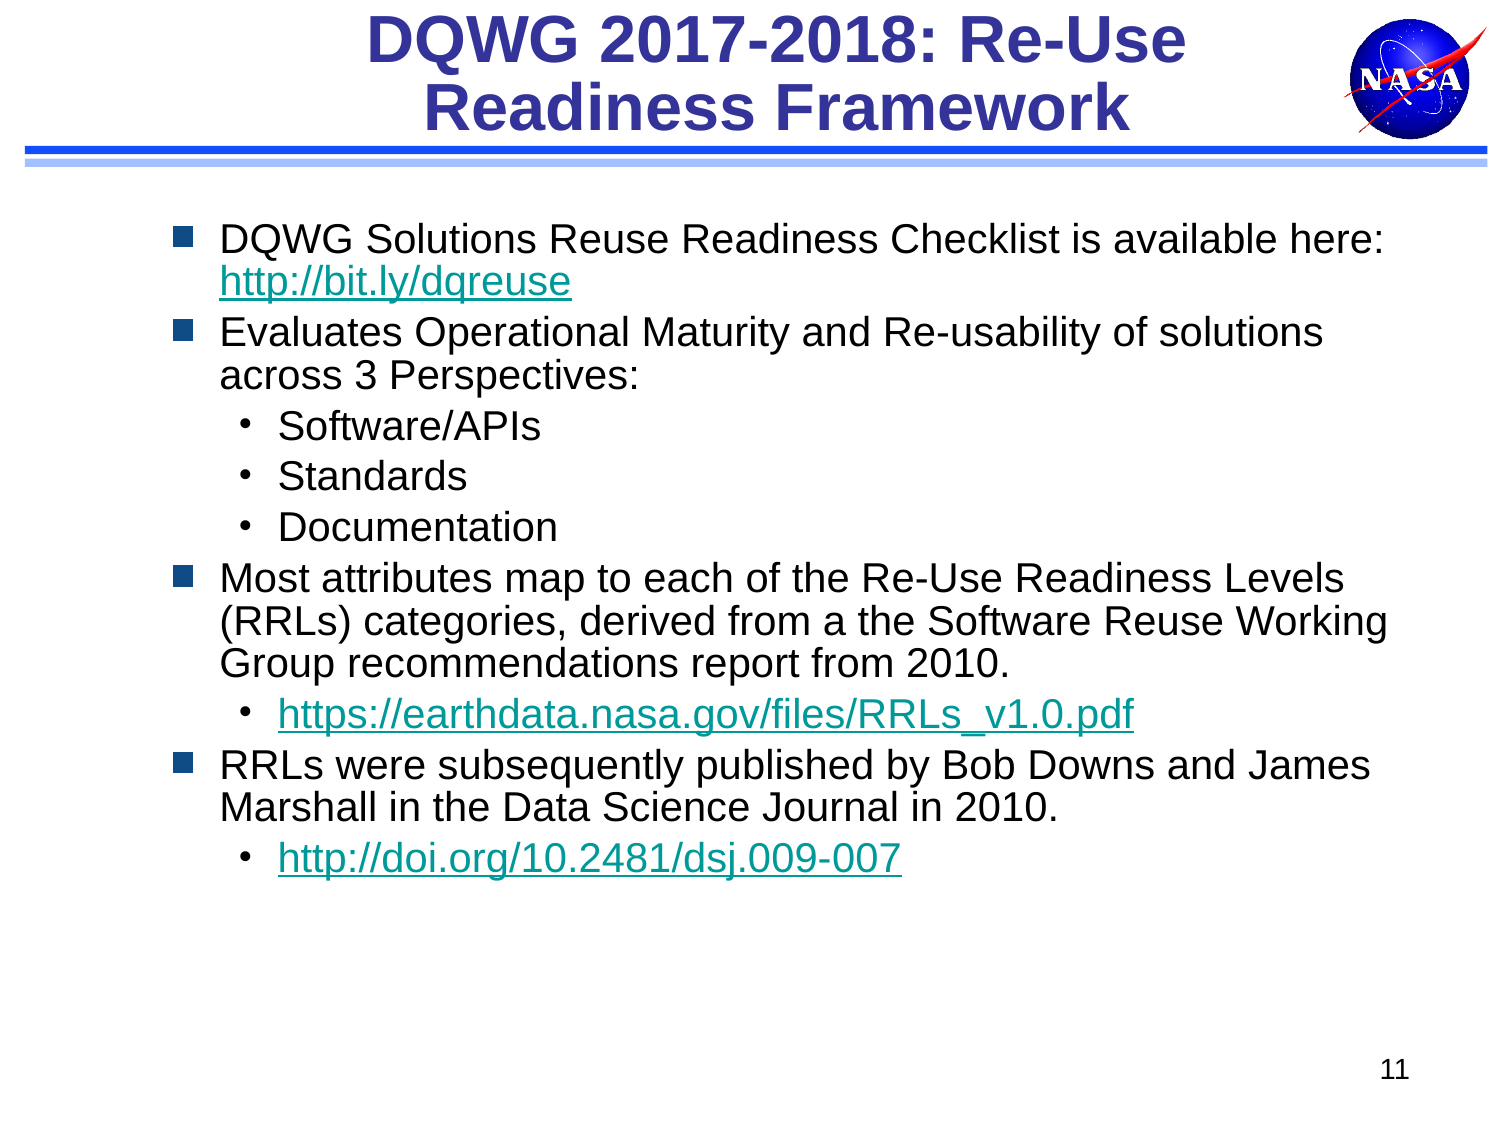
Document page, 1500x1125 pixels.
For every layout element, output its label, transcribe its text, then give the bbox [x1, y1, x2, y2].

picture [173, 319, 193, 341]
picture [1325, 10, 1500, 150]
title DQWG 2017-2018: Re-Use Readiness Framework [207, 5, 1348, 147]
picture [173, 226, 193, 247]
picture [173, 752, 193, 773]
slide_number 11 [1074, 1042, 1426, 1103]
picture [173, 565, 193, 587]
list DQWG Solutions Reuse Readiness Checklist is available here: http://bit.ly/dqreuse Evaluates Operational Maturity and Re-usability of solutions across 3 Perspectives: Software/APIs Standards Documentation Most attributes map to each of the Re-Use Readiness Levels (RRLs) categories, derived from a the Software Reuse Working Group recommendations report from 2010. https://earthdata.nasa.gov/files/RRLs_v1.0.pdf RRLs were subsequently published by Bob Downs and James Marshall in the Data Science Journal in 2010. http://doi.org/10.2481/dsj.009-007 [157, 211, 1446, 1055]
